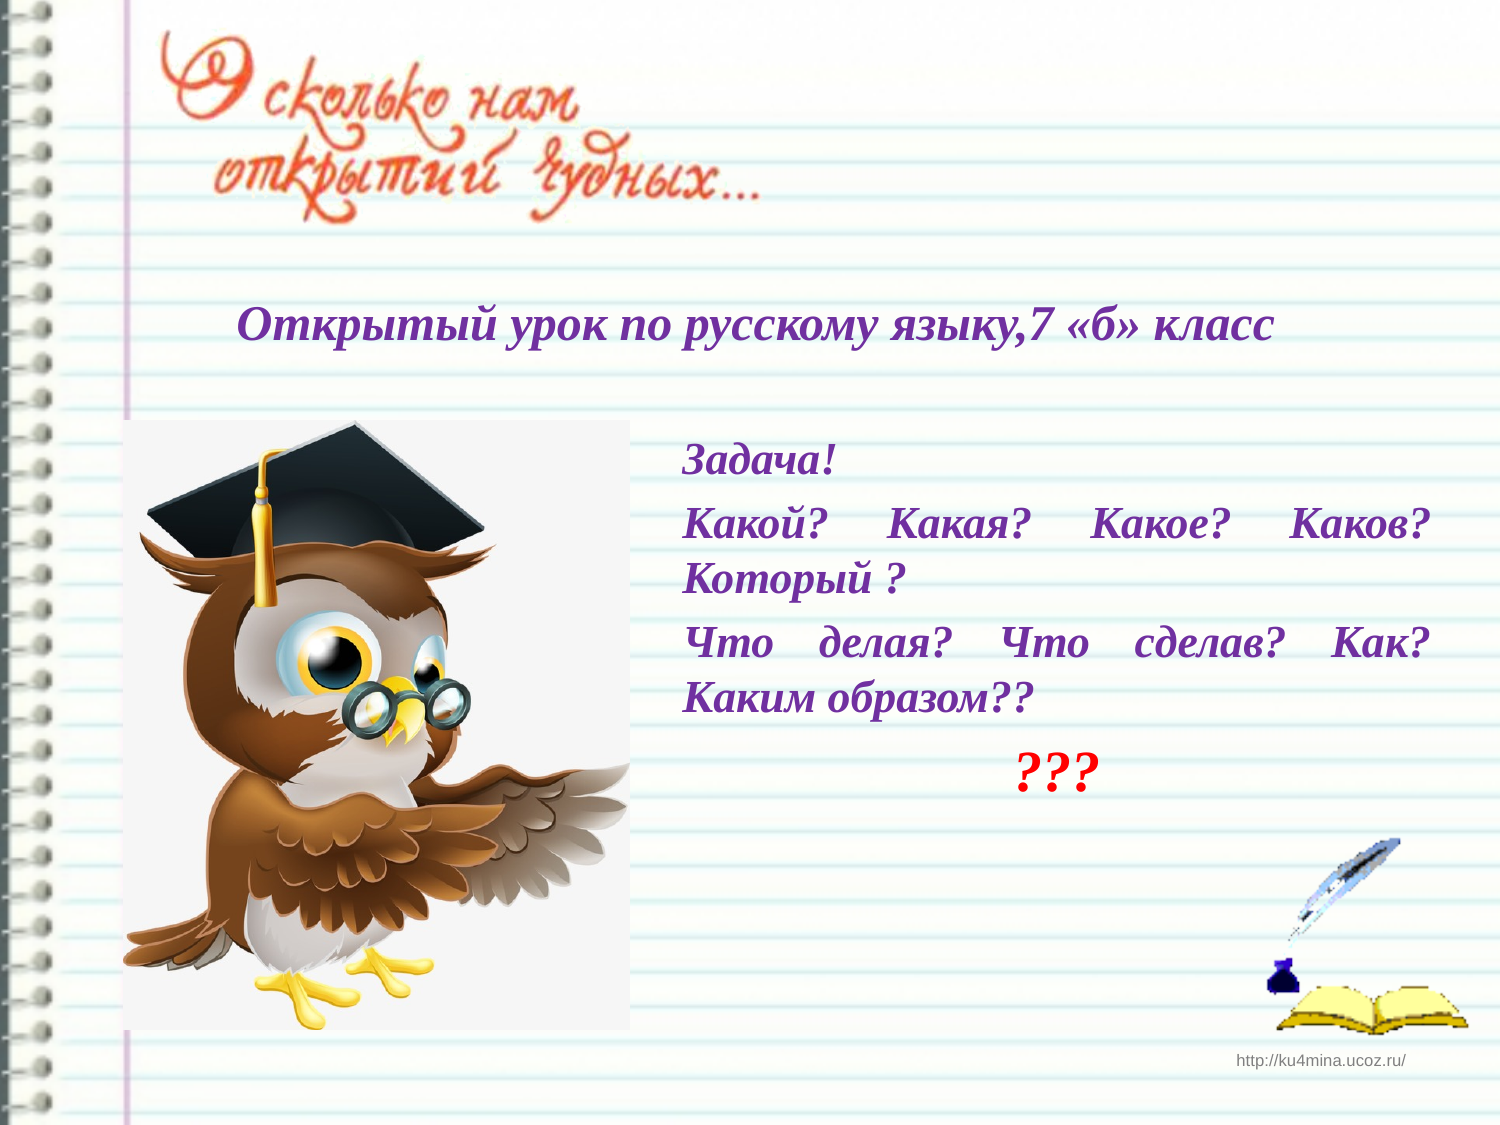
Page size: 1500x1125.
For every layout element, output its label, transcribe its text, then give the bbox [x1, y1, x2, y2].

title Открытый урок по русскому языку,7 «б» класс [123, 219, 1388, 421]
picture [0, 0, 1500, 1125]
subtitle Задача! Какой? Какая? Какое? Каков? Который ? Что делая? Что сделав? Как? Каким образом?? ??? [667, 420, 1447, 1030]
